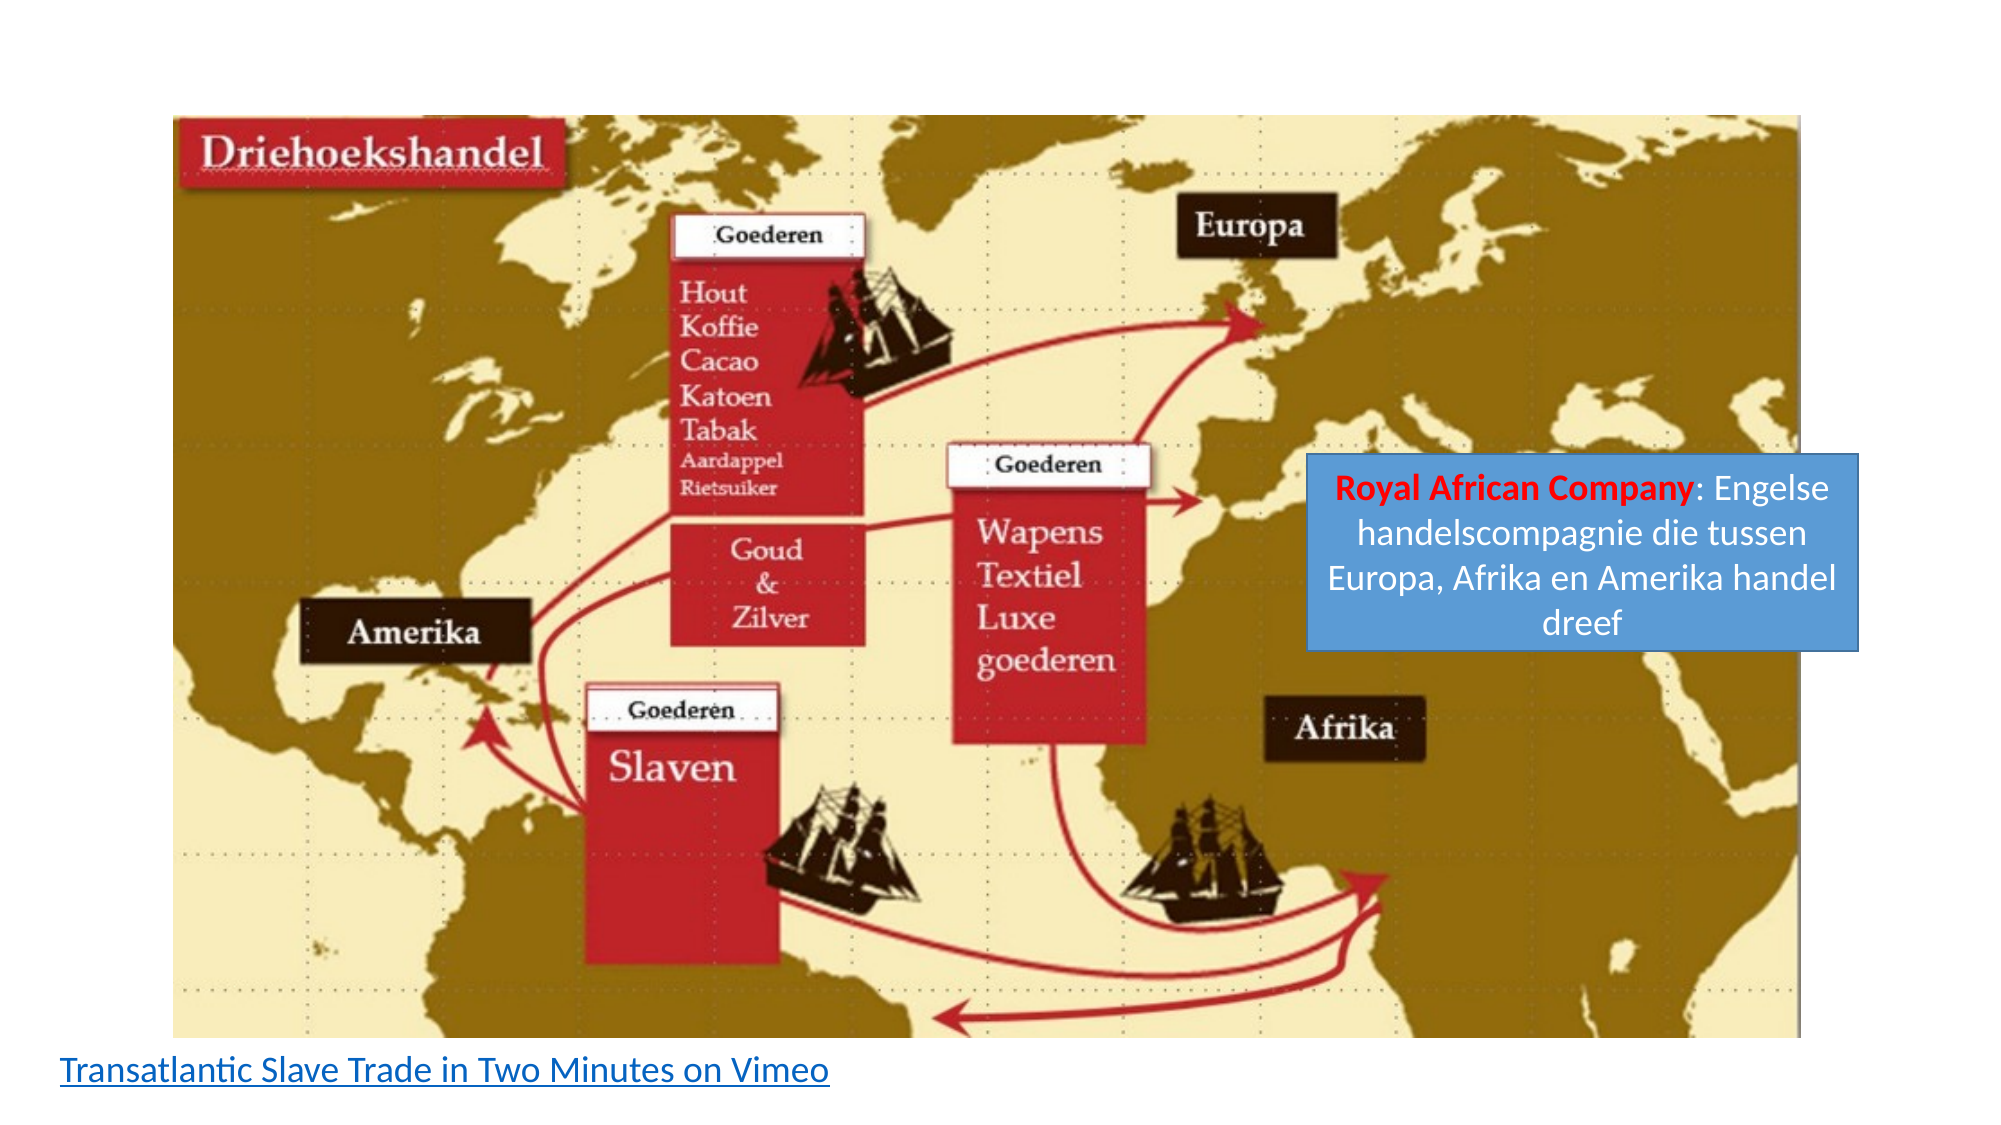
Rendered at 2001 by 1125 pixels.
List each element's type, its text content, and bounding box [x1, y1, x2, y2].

text_box Royal African Company: Engelse handelscompagnie die tussen Europa, Afrika en Amerika handel dreef [1801, 453, 1859, 652]
picture [173, 115, 1801, 1038]
text_box Transatlantic Slave Trade in Two Minutes on Vimeo [44, 1037, 846, 1097]
